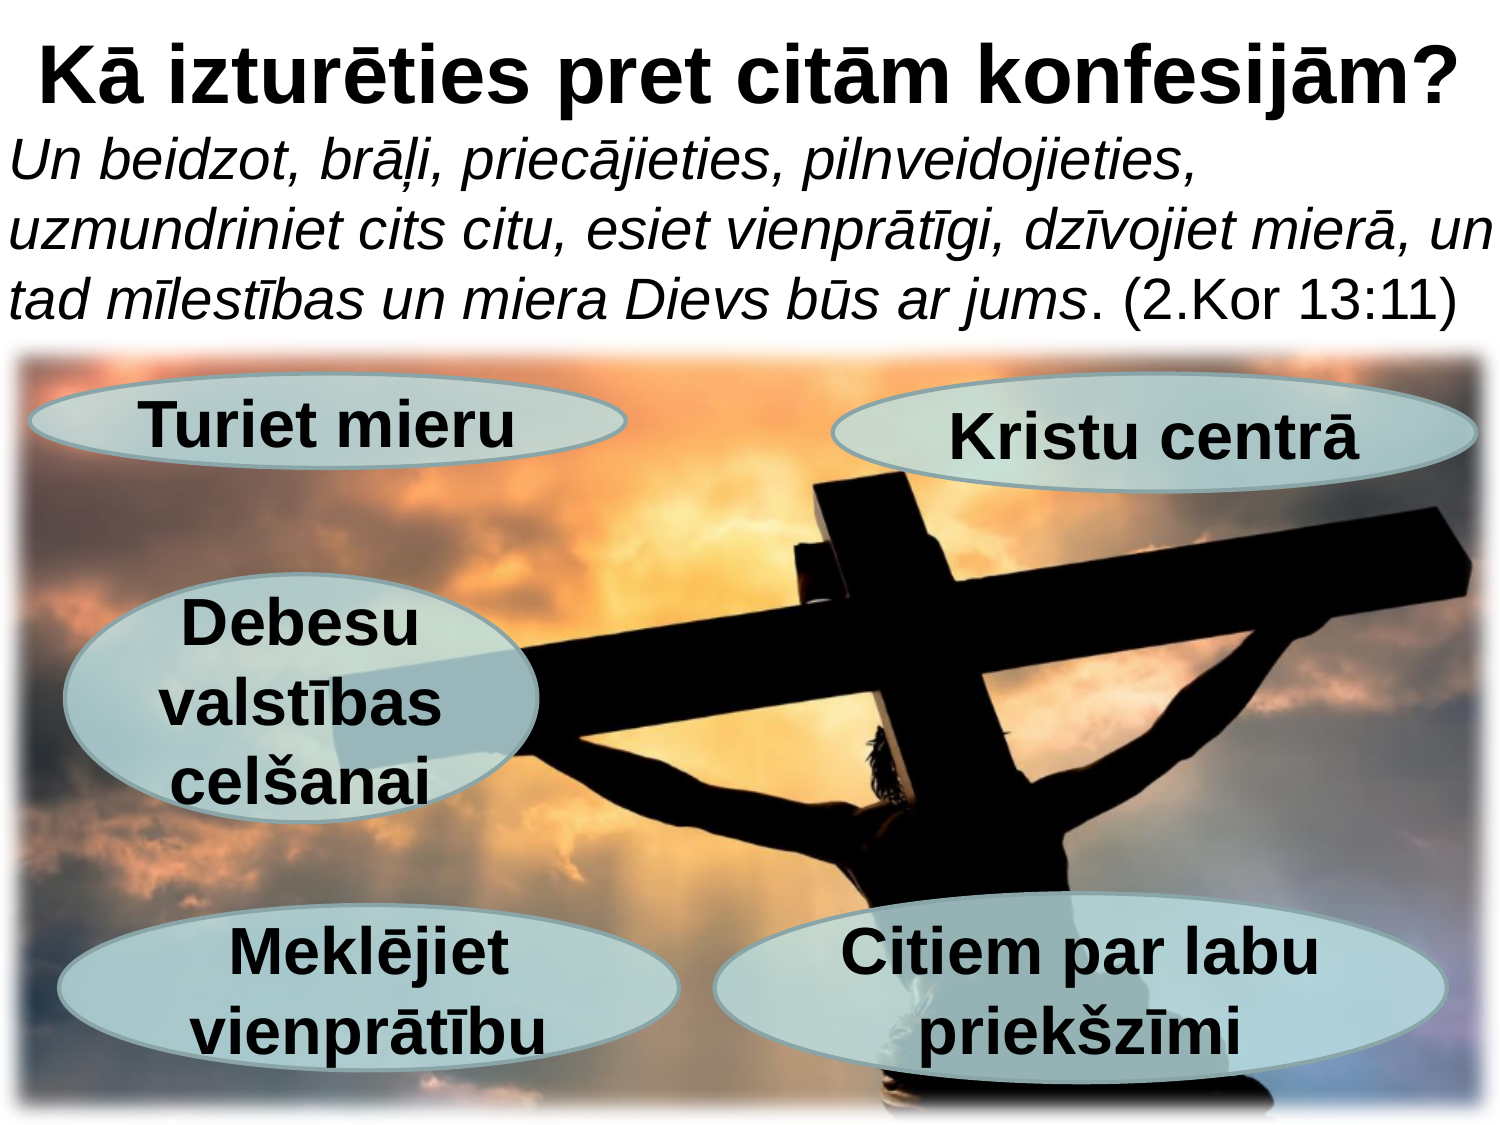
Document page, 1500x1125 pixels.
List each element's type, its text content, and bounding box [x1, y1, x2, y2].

picture [0, 337, 1500, 1125]
text_box Un beidzot, brāļi, priecājieties, pilnveidojieties, uzmundriniet cits citu, esiet vienprātīgi, dzīvojiet mierā, un tad mīlestības un miera Dievs būs ar jums. (2.Kor 13:11) [0, 113, 1500, 337]
title Kā izturēties pret citām konfesijām? [0, 0, 1500, 113]
